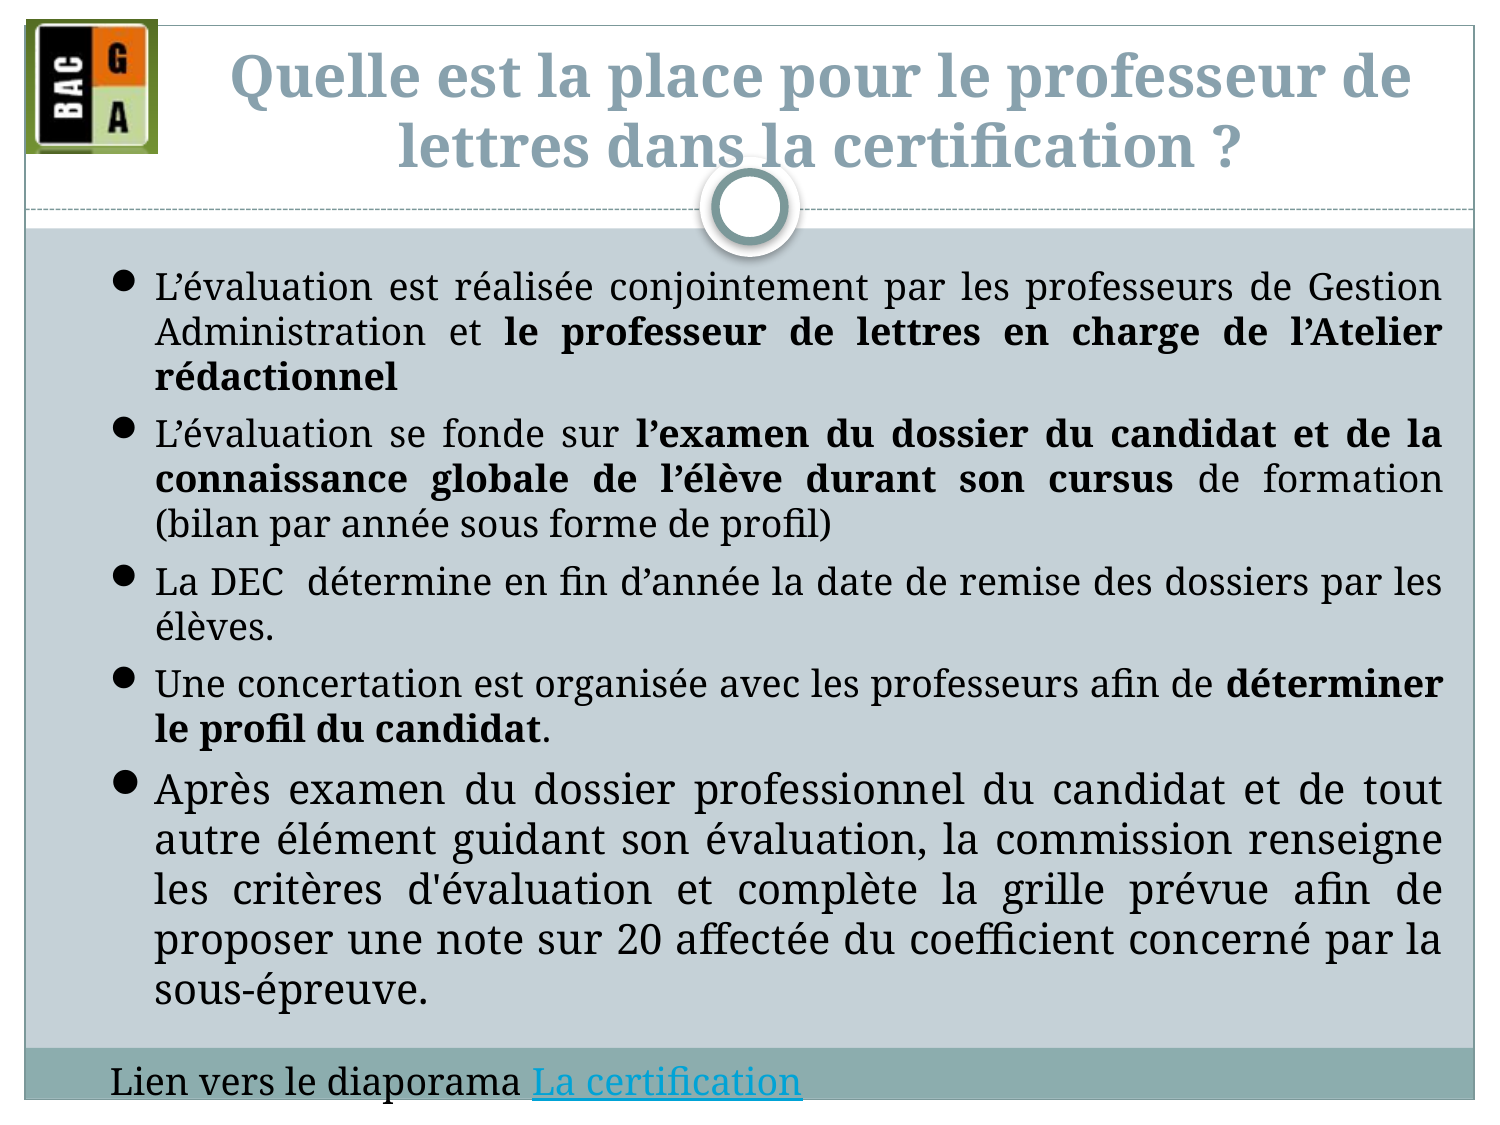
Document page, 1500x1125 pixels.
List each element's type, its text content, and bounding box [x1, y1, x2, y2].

picture [25, 18, 158, 154]
text_box L’évaluation est réalisée conjointement par les professeurs de Gestion Administration et le professeur de lettres en charge de l’Atelier rédactionnel L’évaluation se fonde sur l’examen du dossier du candidat et de la connaissance globale de l’élève durant son cursus de formation (bilan par année sous forme de profil) La DEC détermine en fin d’année la date de remise des dossiers par les élèves. Une concertation est organisée avec les professeurs afin de déterminer le profil du candidat. Après examen du dossier professionnel du candidat et de tout autre élément guidant son évaluation, la commission renseigne les critères d'évaluation et complète la grille prévue afin de proposer une note sur 20 affectée du coefficient concerné par la sous-épreuve. Lien vers le diaporama La certification [95, 255, 1459, 1117]
title Quelle est la place pour le professeur de lettres dans la certification ? [160, 45, 1483, 173]
